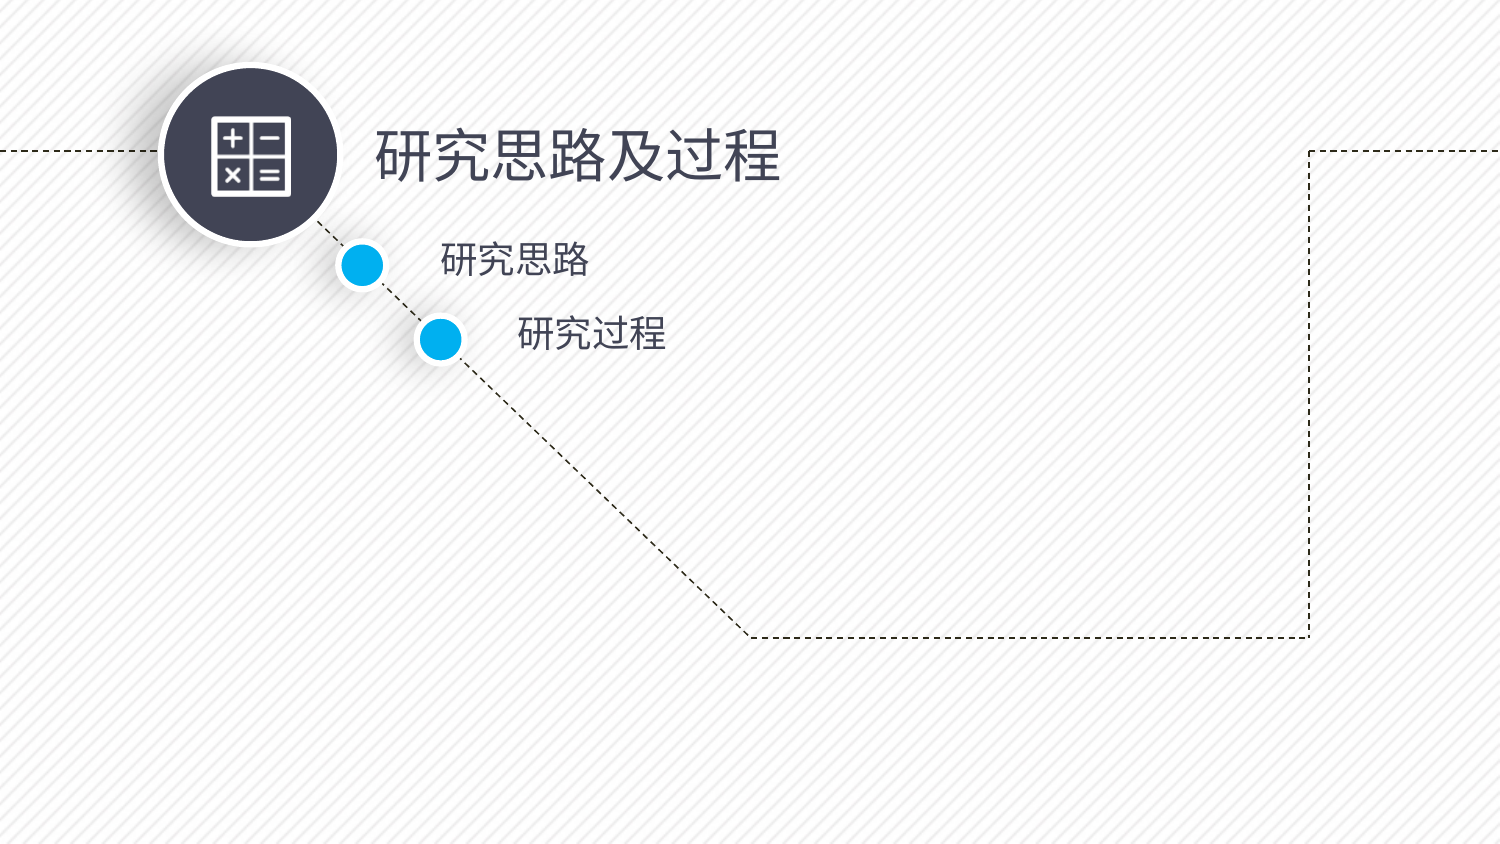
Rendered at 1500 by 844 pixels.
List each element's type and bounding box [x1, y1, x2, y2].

text_box [160, 64, 341, 245]
picture [0, 0, 1500, 844]
text_box [244, 151, 749, 636]
